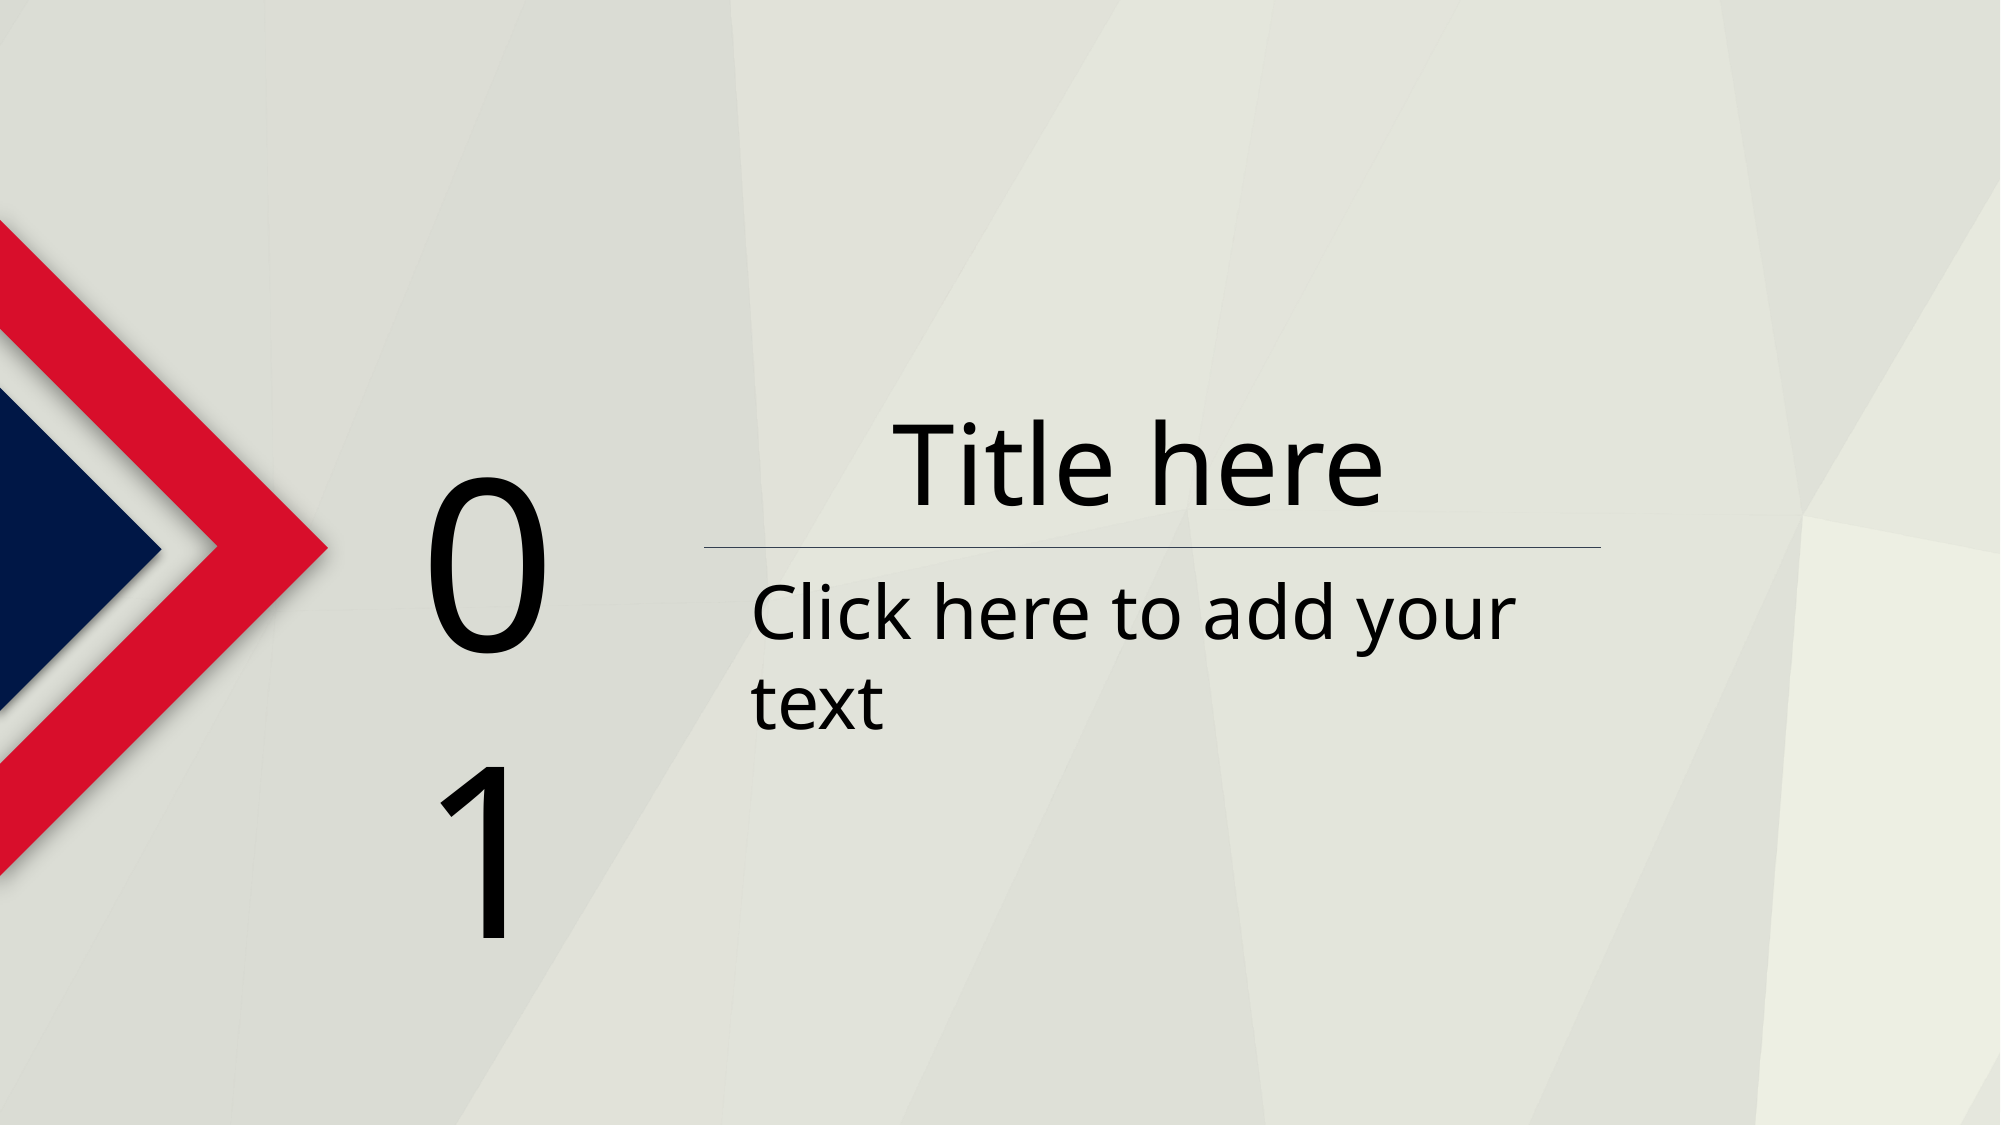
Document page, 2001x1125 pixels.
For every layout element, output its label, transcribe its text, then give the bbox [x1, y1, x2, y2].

text_box Title here [878, 385, 1427, 536]
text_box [0, 310, 230, 786]
text_box 01 [404, 404, 705, 994]
text_box Click here to add your text [735, 557, 1635, 752]
picture [0, 0, 2001, 1125]
